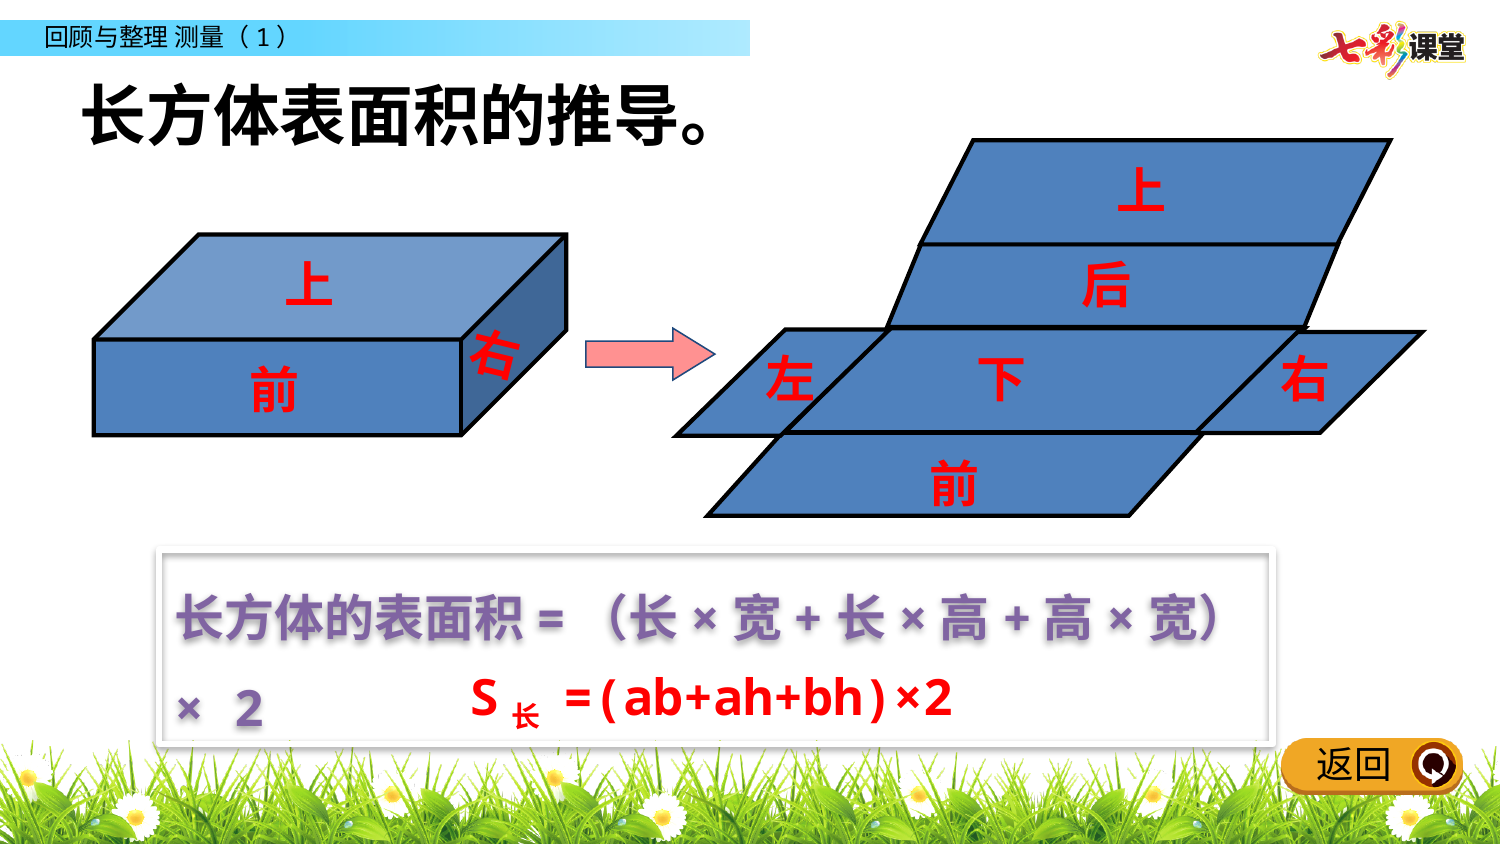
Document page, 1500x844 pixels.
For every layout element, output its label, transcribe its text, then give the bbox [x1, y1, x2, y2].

text_box S长 =(ab+ah+bh)×2 [454, 658, 1041, 742]
text_box [585, 341, 670, 368]
text_box 右 [448, 307, 544, 400]
text_box 长方体的表面积=（长×宽+长×高+高×宽）× 2 [156, 546, 1276, 747]
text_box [676, 139, 1426, 516]
text_box [93, 234, 567, 436]
text_box 上 [270, 246, 350, 321]
picture [0, 740, 1500, 844]
text_box 前 [234, 351, 319, 427]
text_box 725mm=( )dm [94, 235, 565, 339]
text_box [1281, 733, 1464, 795]
picture [1316, 20, 1468, 80]
text_box 长方体表面积的推导。 [64, 66, 708, 161]
